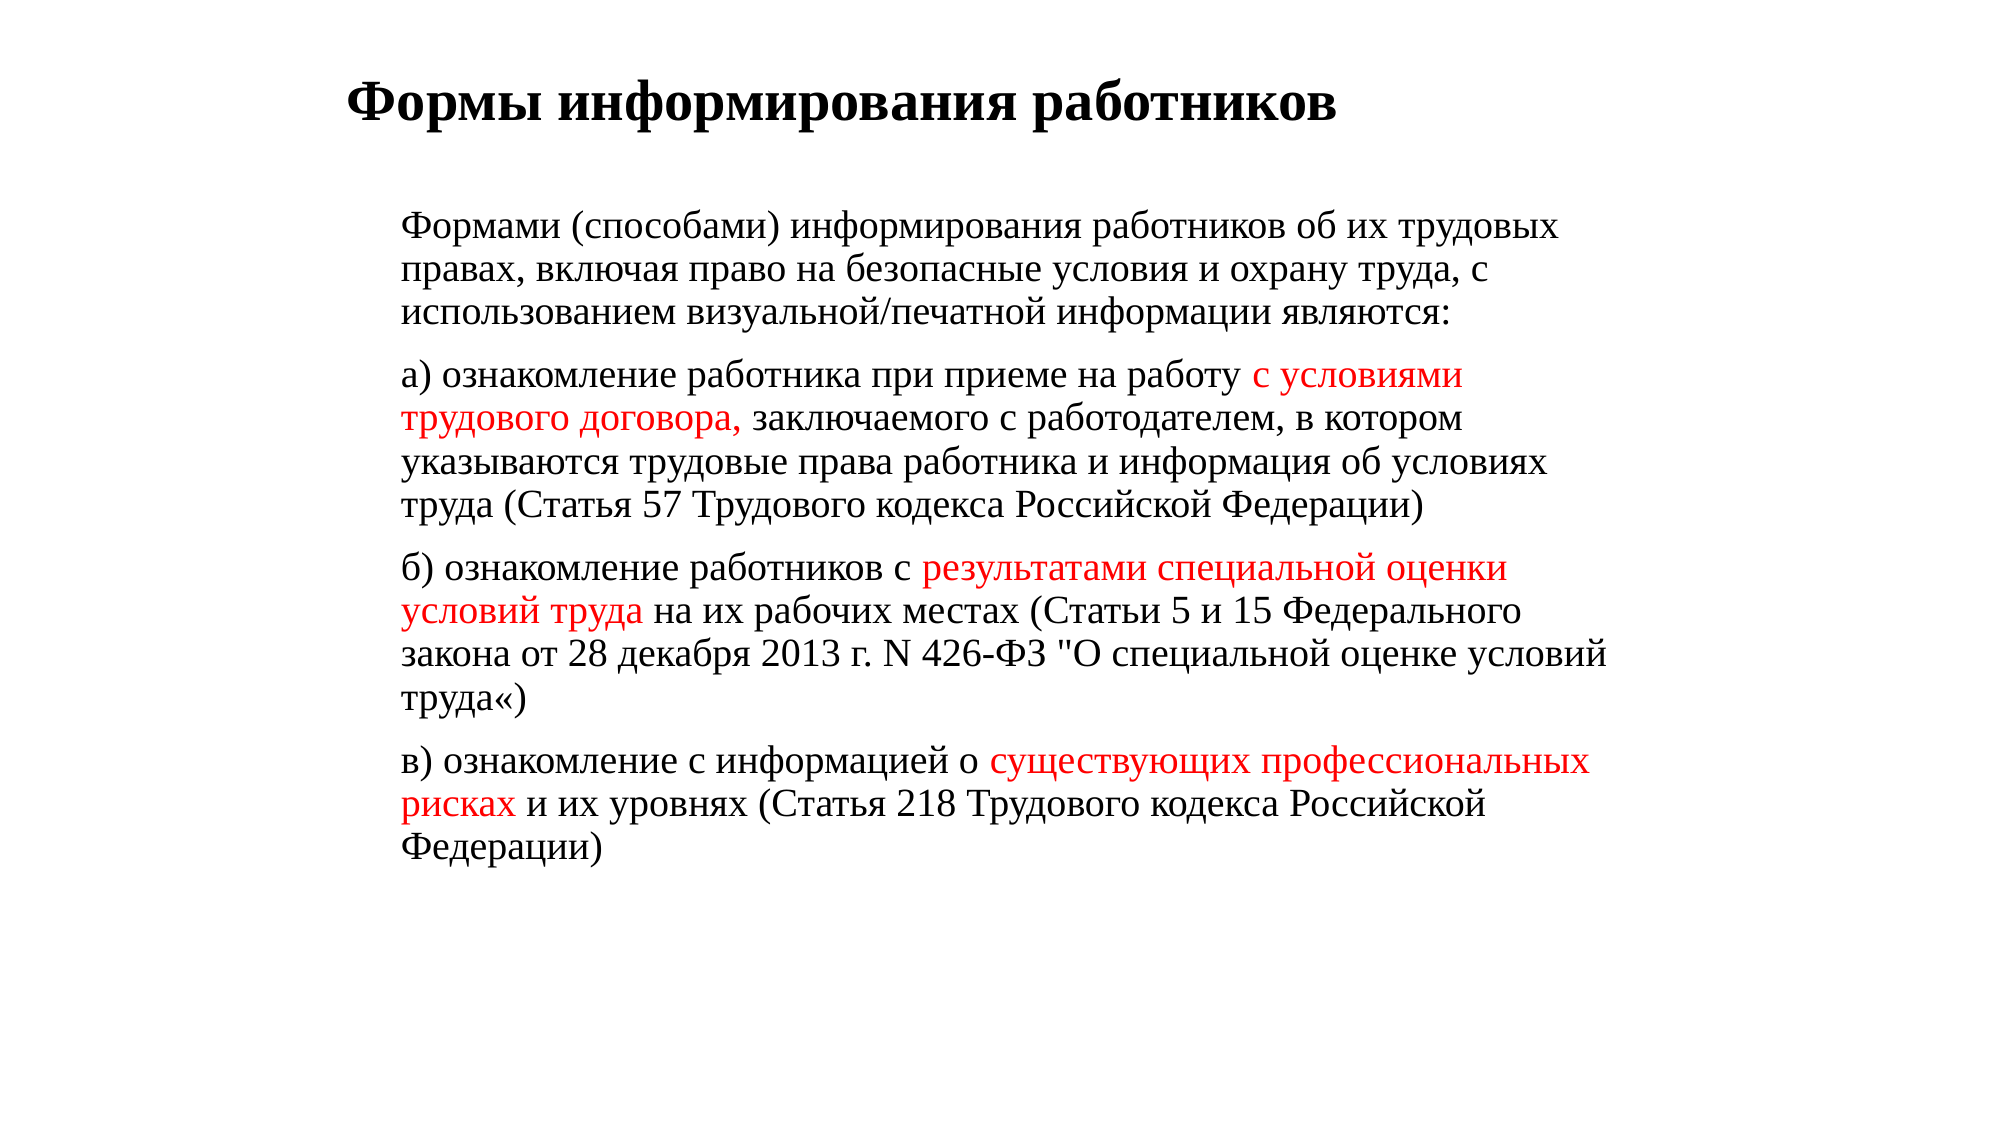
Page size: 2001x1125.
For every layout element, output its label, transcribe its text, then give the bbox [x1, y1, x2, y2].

list Формами (способами) информирования работников об их трудовых правах, включая право на безопасные условия и охрану труда, с использованием визуальной/печатной информации являются: а) ознакомление работника при приеме на работу с условиями трудового договора, заключаемого с работодателем, в котором указываются трудовые права работника и информация об условиях труда (Статья 57 Трудового кодекса Российской Федерации) б) ознакомление работников с результатами специальной оценки условий труда на их рабочих местах (Статьи 5 и 15 Федерального закона от 28 декабря 2013 г. N 426-ФЗ "О специальной оценке условий труда«) в) ознакомление с информацией о существующих профессиональных рисках и их уровнях (Статья 218 Трудового кодекса Российской Федерации) [385, 196, 1628, 883]
title Формы информирования работников [331, 54, 1726, 149]
